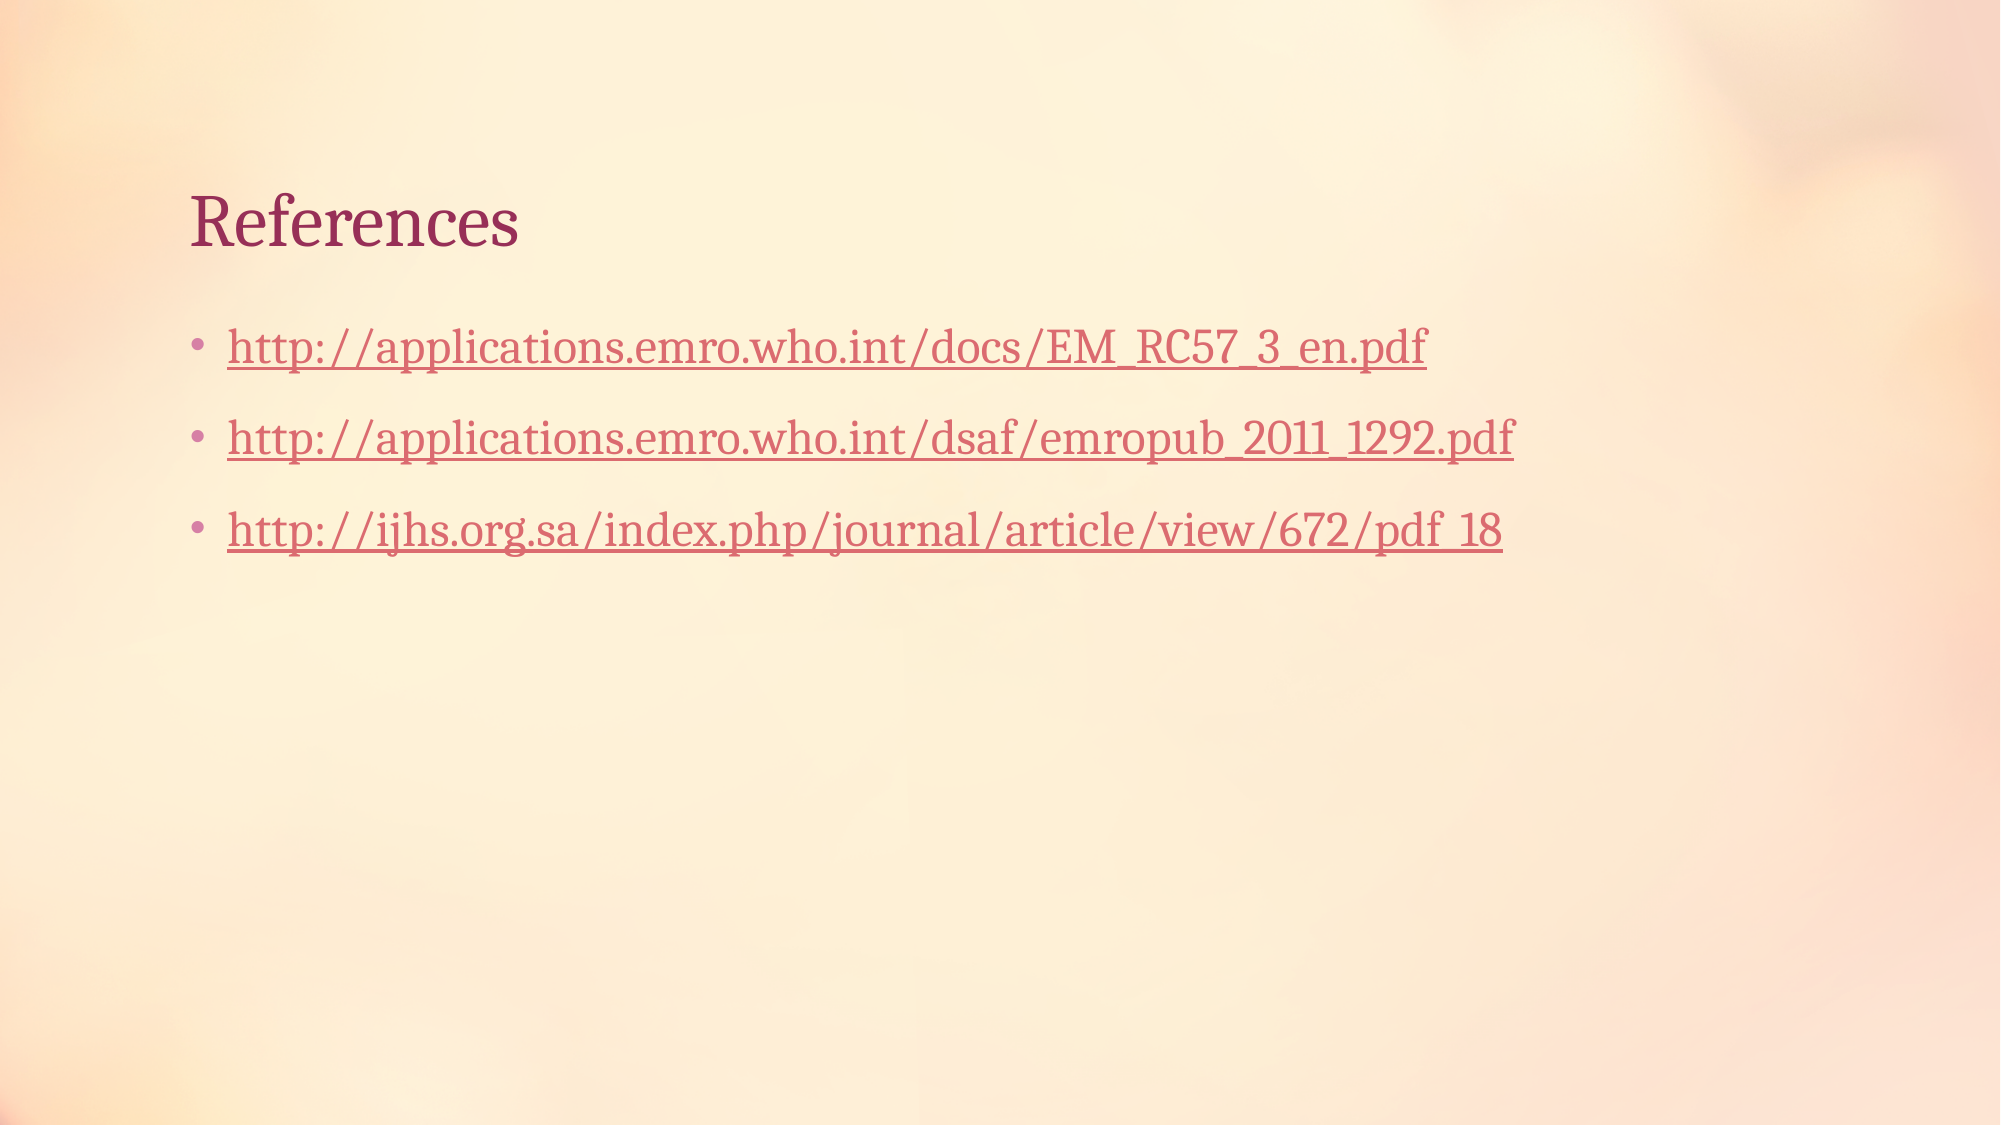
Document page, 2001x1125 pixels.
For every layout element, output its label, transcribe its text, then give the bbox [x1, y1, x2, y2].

picture [0, 0, 2001, 1125]
title References [174, 75, 1825, 271]
list http://applications.emro.who.int/docs/EM_RC57_3_en.pdf http://applications.emro.who.int/dsaf/emropub_2011_1292.pdf http://ijhs.org.sa/index.php/journal/article/view/672/pdf_18 [174, 312, 1825, 1013]
